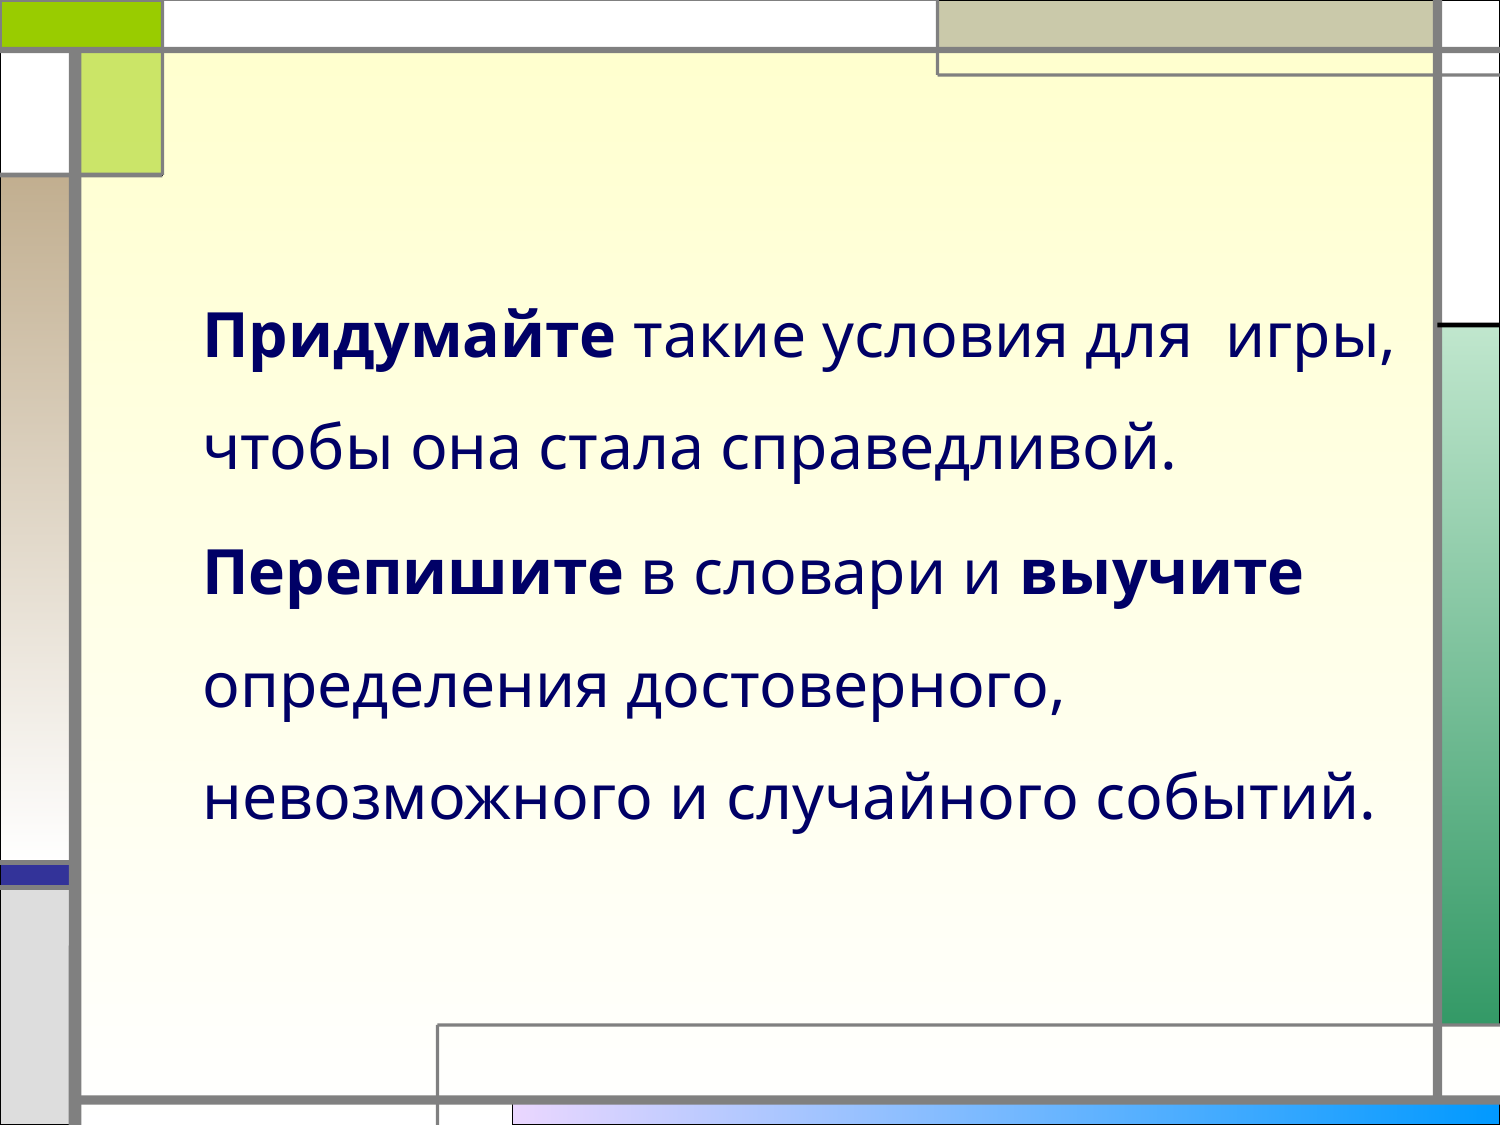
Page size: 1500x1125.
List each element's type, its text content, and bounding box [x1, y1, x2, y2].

list Придумайте такие условия для игры, чтобы она стала справедливой. Перепишите в словари и выучите определения достоверного, невозможного и случайного событий. [187, 249, 1426, 876]
